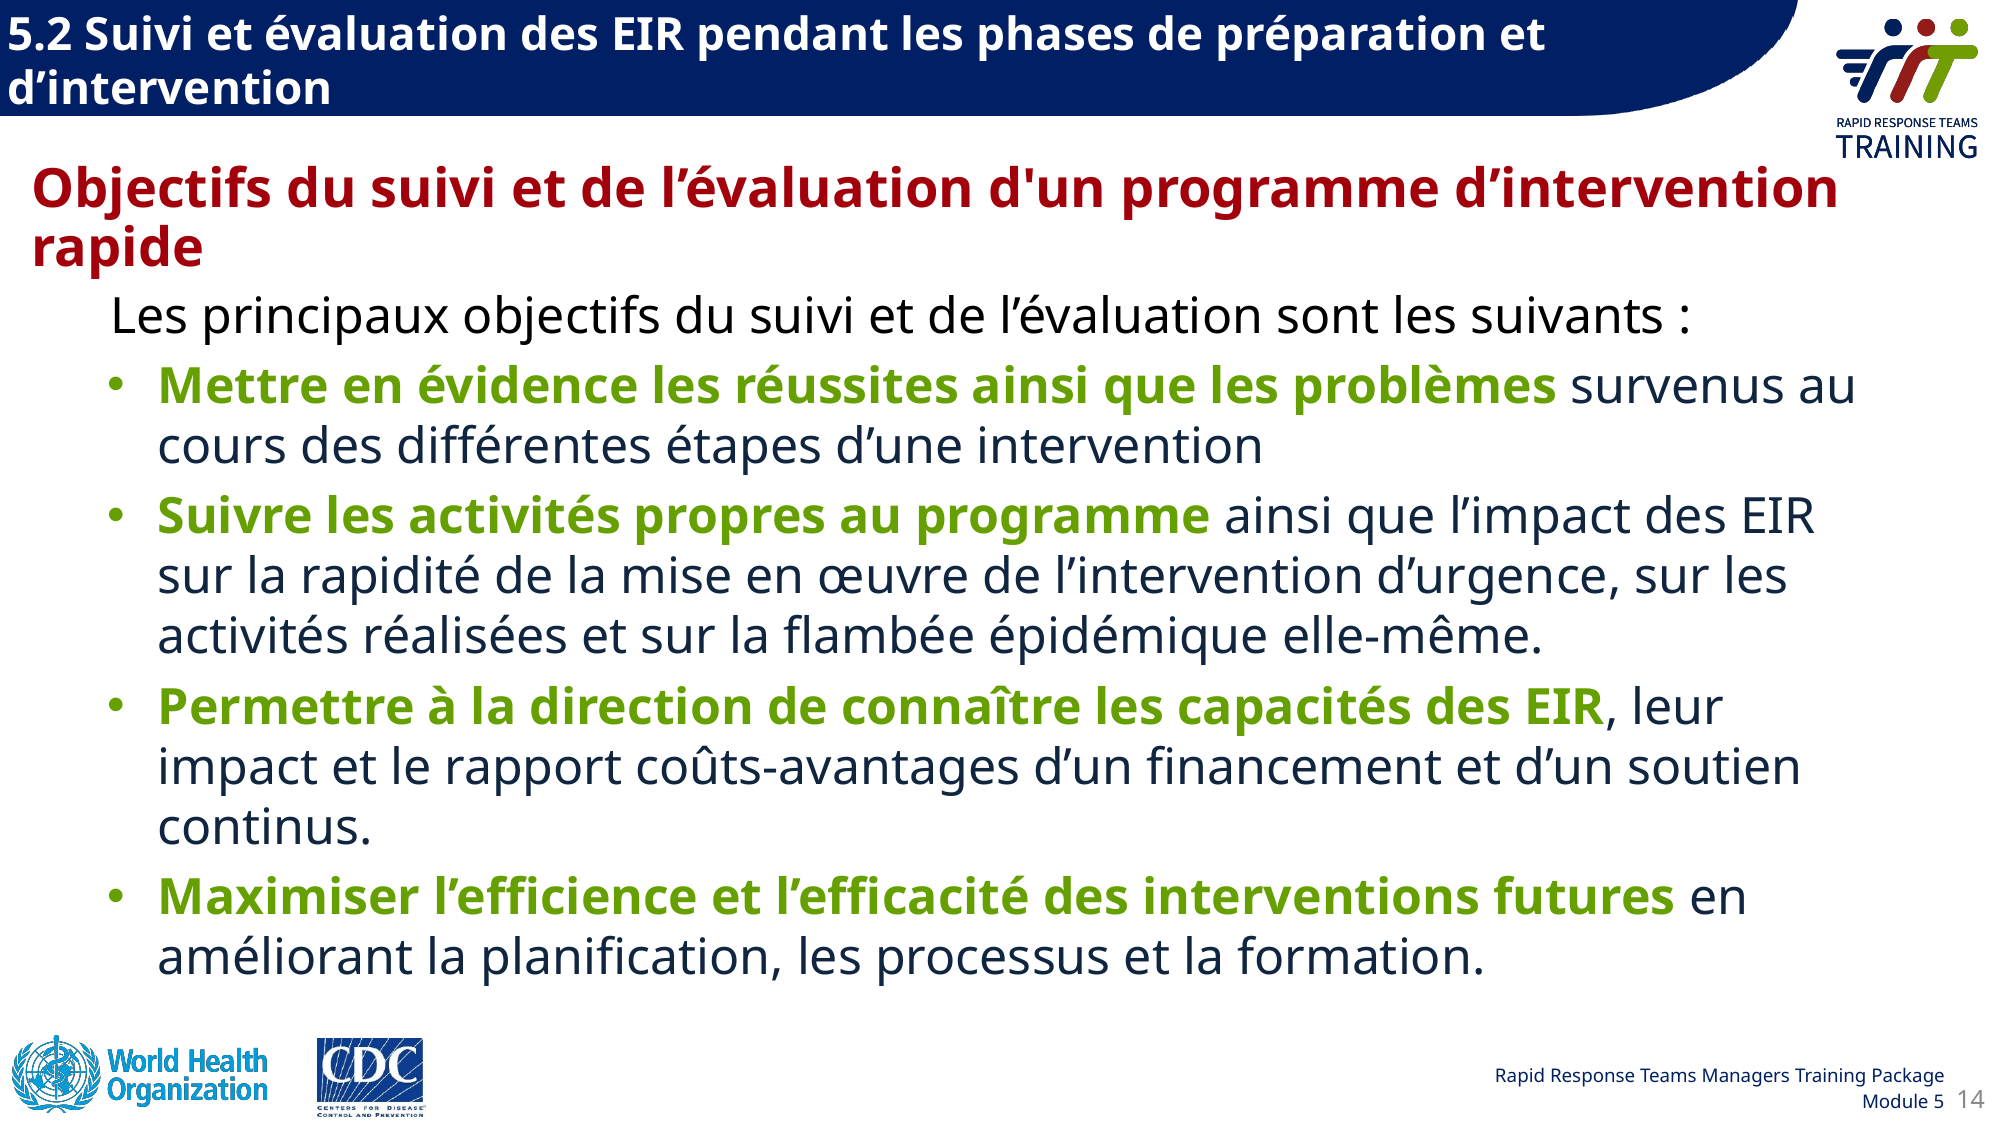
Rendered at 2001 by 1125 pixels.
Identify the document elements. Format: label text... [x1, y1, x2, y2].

text_box Les principaux objectifs du suivi et de l’évaluation sont les suivants : Mettre en évidence les réussites ainsi que les problèmes survenus au cours des différentes étapes d’une intervention Suivre les activités propres au programme ainsi que l’impact des EIR sur la rapidité de la mise en œuvre de l’intervention d’urgence, sur les activités réalisées et sur la flambée épidémique elle-même. Permettre à la direction de connaître les capacités des EIR, leur impact et le rapport coûts-avantages d’un financement et d’un soutien continus. Maximiser l’efficience et l’efficacité des interventions futures en améliorant la planification, les processus et la formation. [107, 280, 1864, 985]
picture [50, 1108, 62, 1113]
picture [24, 1054, 36, 1087]
picture [317, 1038, 426, 1117]
picture [12, 1035, 54, 1068]
picture [36, 1088, 78, 1105]
title Objectifs du suivi et de l’évaluation d'un programme d’intervention rapide [27, 122, 1941, 314]
picture [12, 1083, 48, 1113]
picture [0, 100, 1800, 116]
picture [59, 1035, 267, 1113]
picture [71, 1053, 90, 1091]
picture [34, 1054, 43, 1078]
picture [22, 1062, 26, 1077]
list 5.2 Suivi et évaluation des EIR pendant les phases de préparation et d’intervention [0, 0, 1822, 100]
picture [40, 1062, 47, 1070]
text_box 14 [1557, 1076, 1993, 1121]
picture [1835, 19, 1978, 167]
picture [30, 1083, 37, 1091]
picture [46, 1056, 54, 1062]
